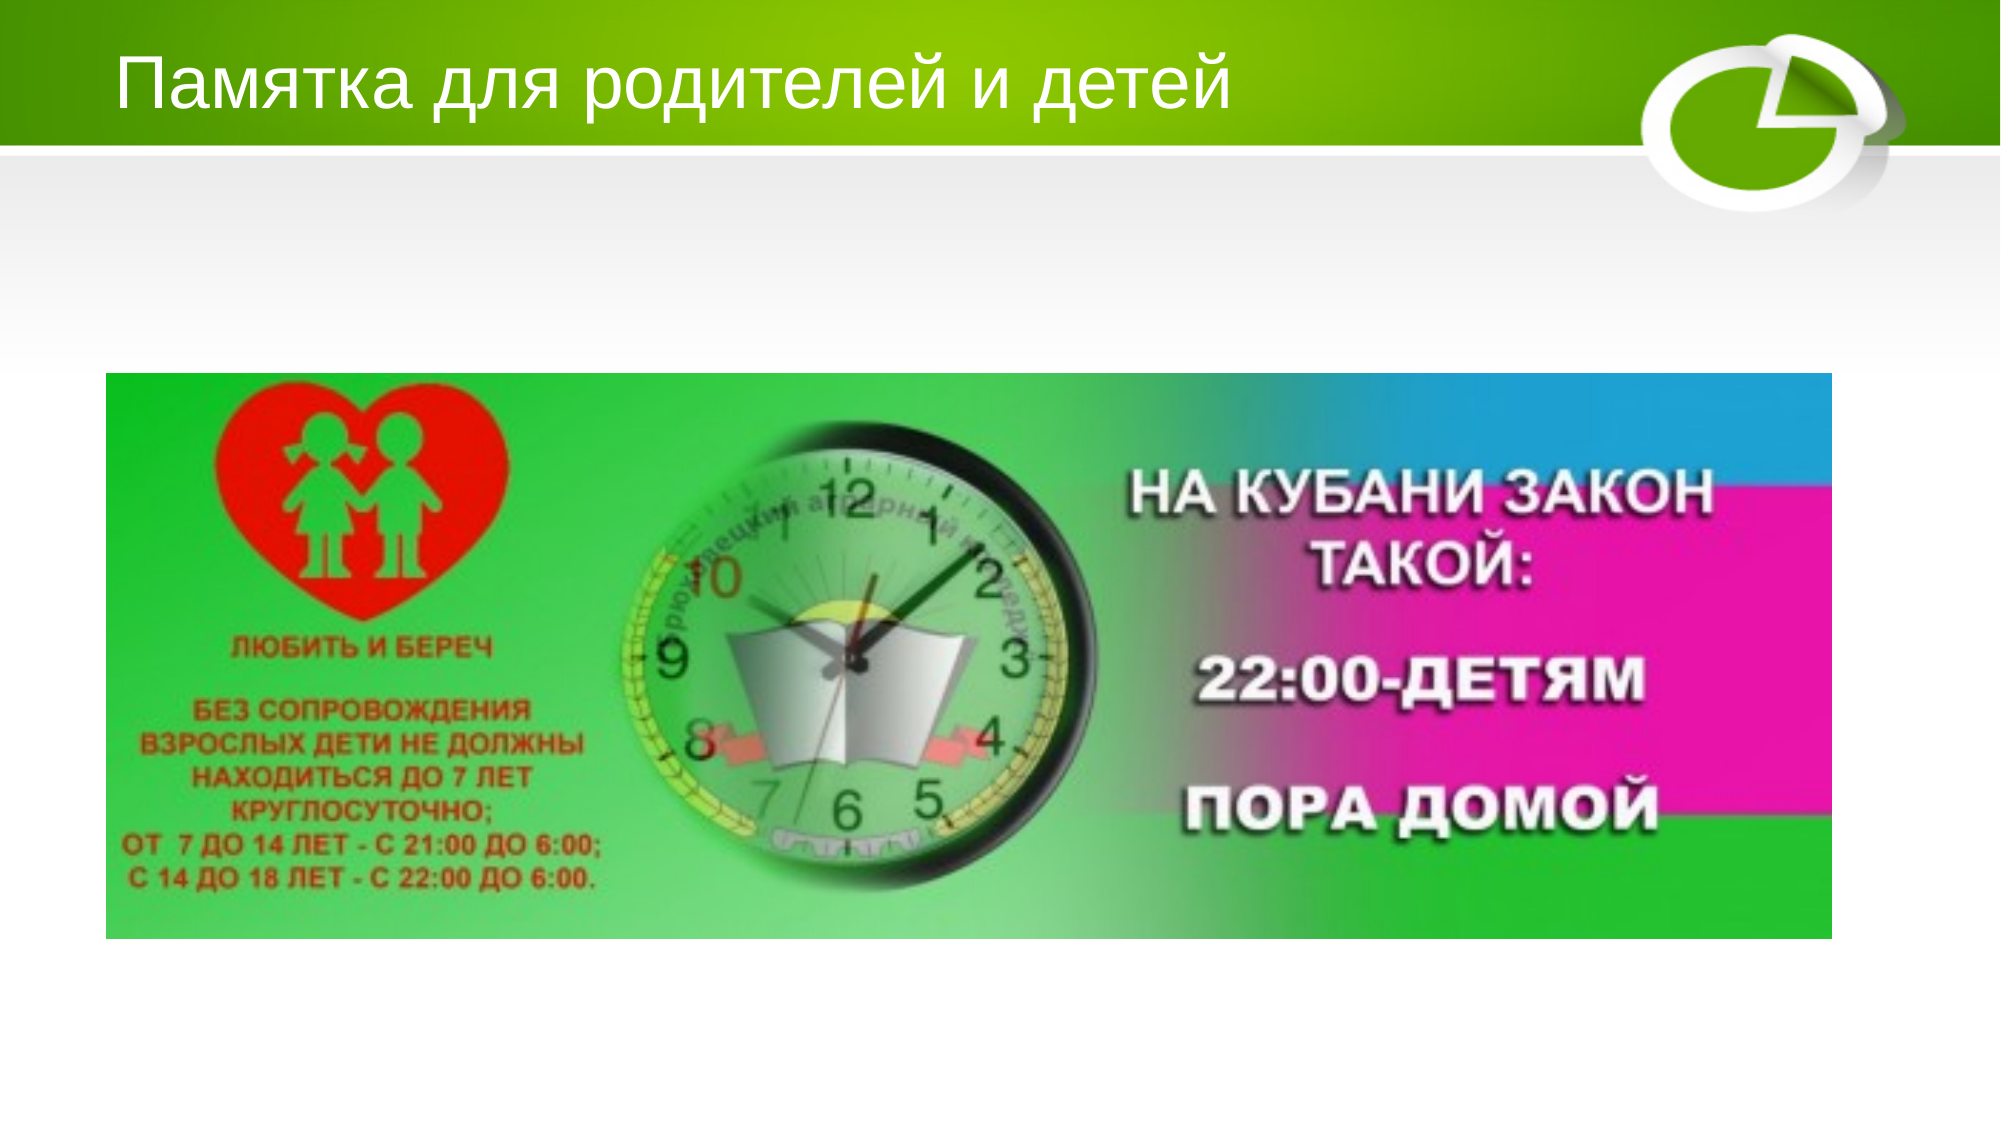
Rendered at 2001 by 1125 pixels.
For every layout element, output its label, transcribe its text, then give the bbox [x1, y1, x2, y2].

title Памятка для родителей и детей [99, 30, 1901, 127]
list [106, 373, 1832, 939]
picture [0, 0, 2001, 1125]
